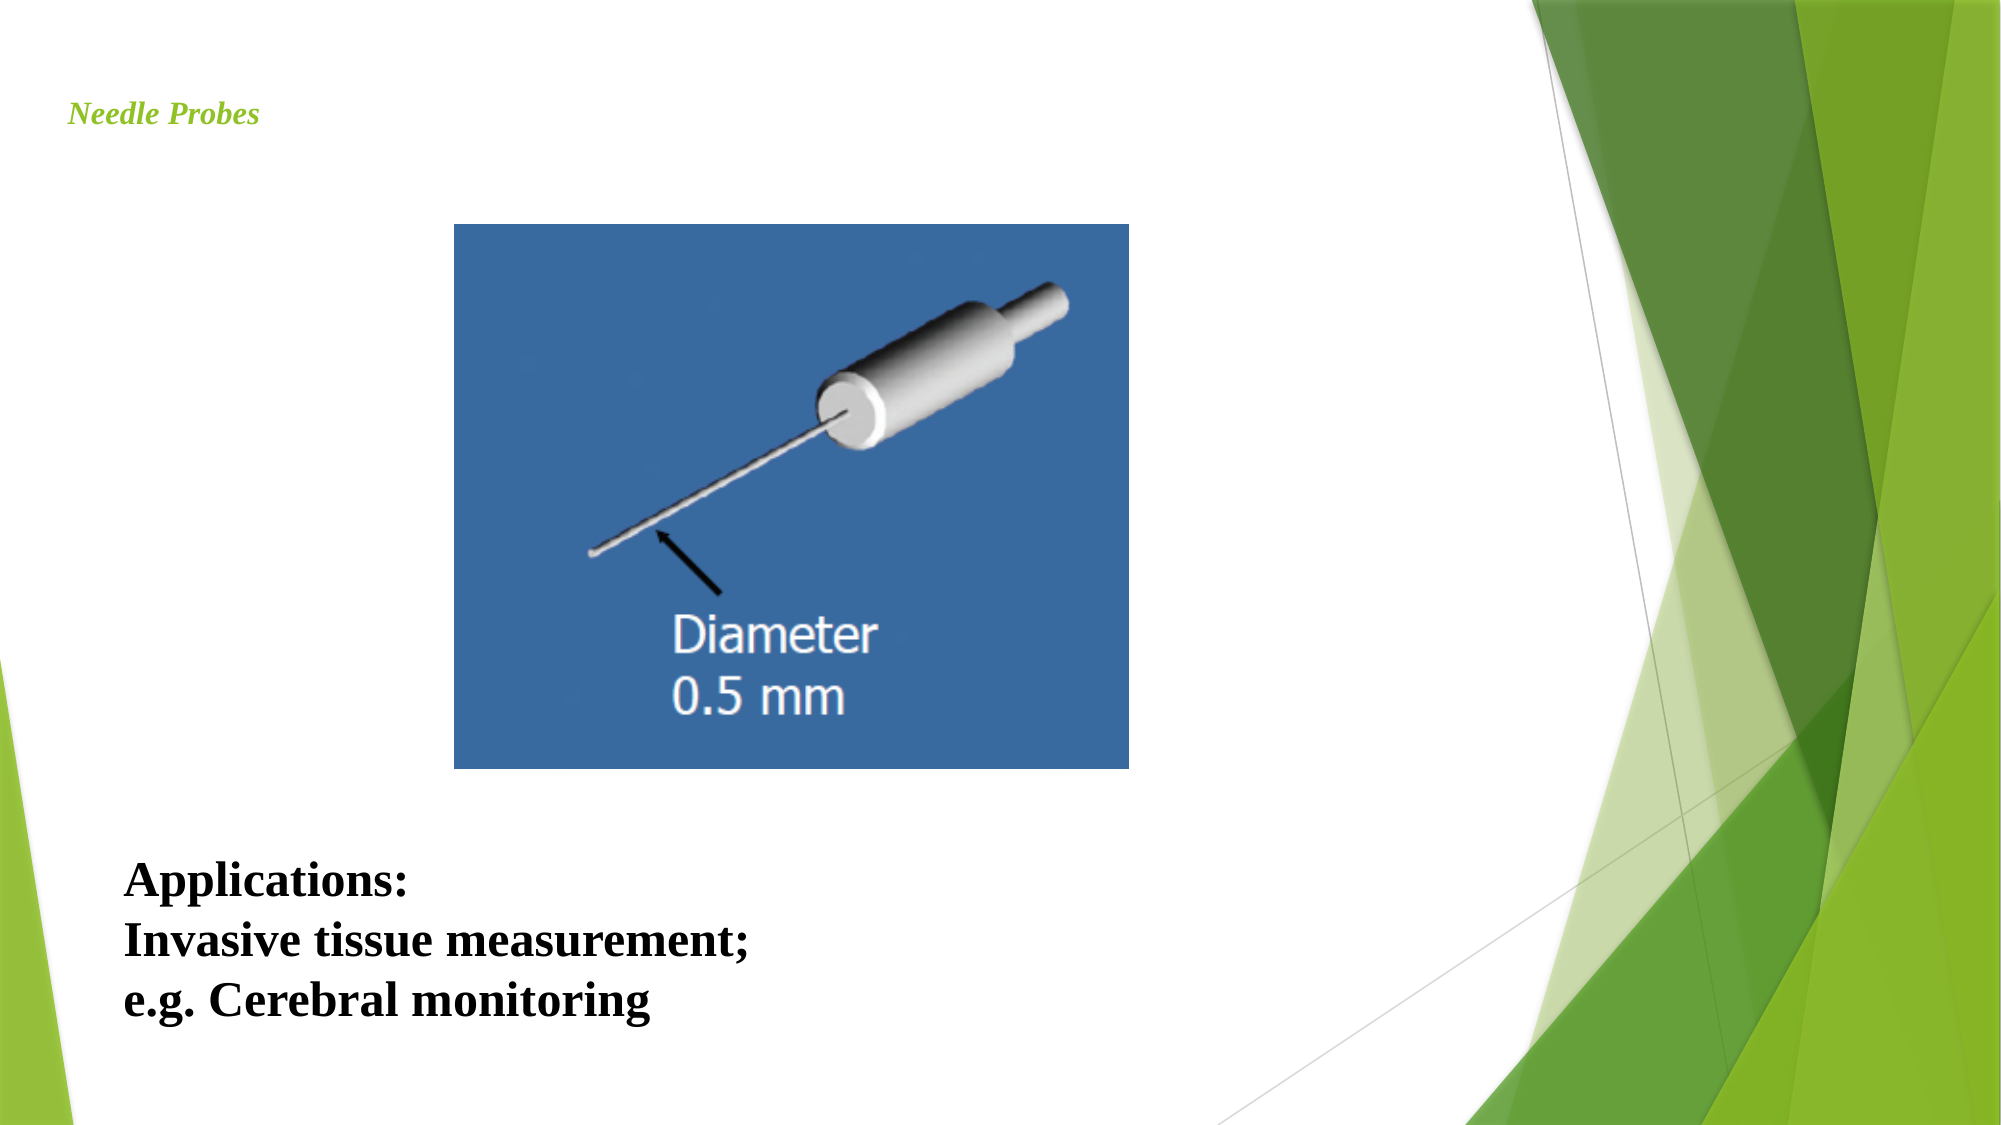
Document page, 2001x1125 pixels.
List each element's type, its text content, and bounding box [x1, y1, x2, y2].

picture [454, 224, 1130, 769]
title Needle Probes [52, 45, 1463, 139]
text_box Applications: Invasive tissue measurement; e.g. Cerebral monitoring [108, 799, 1109, 1034]
